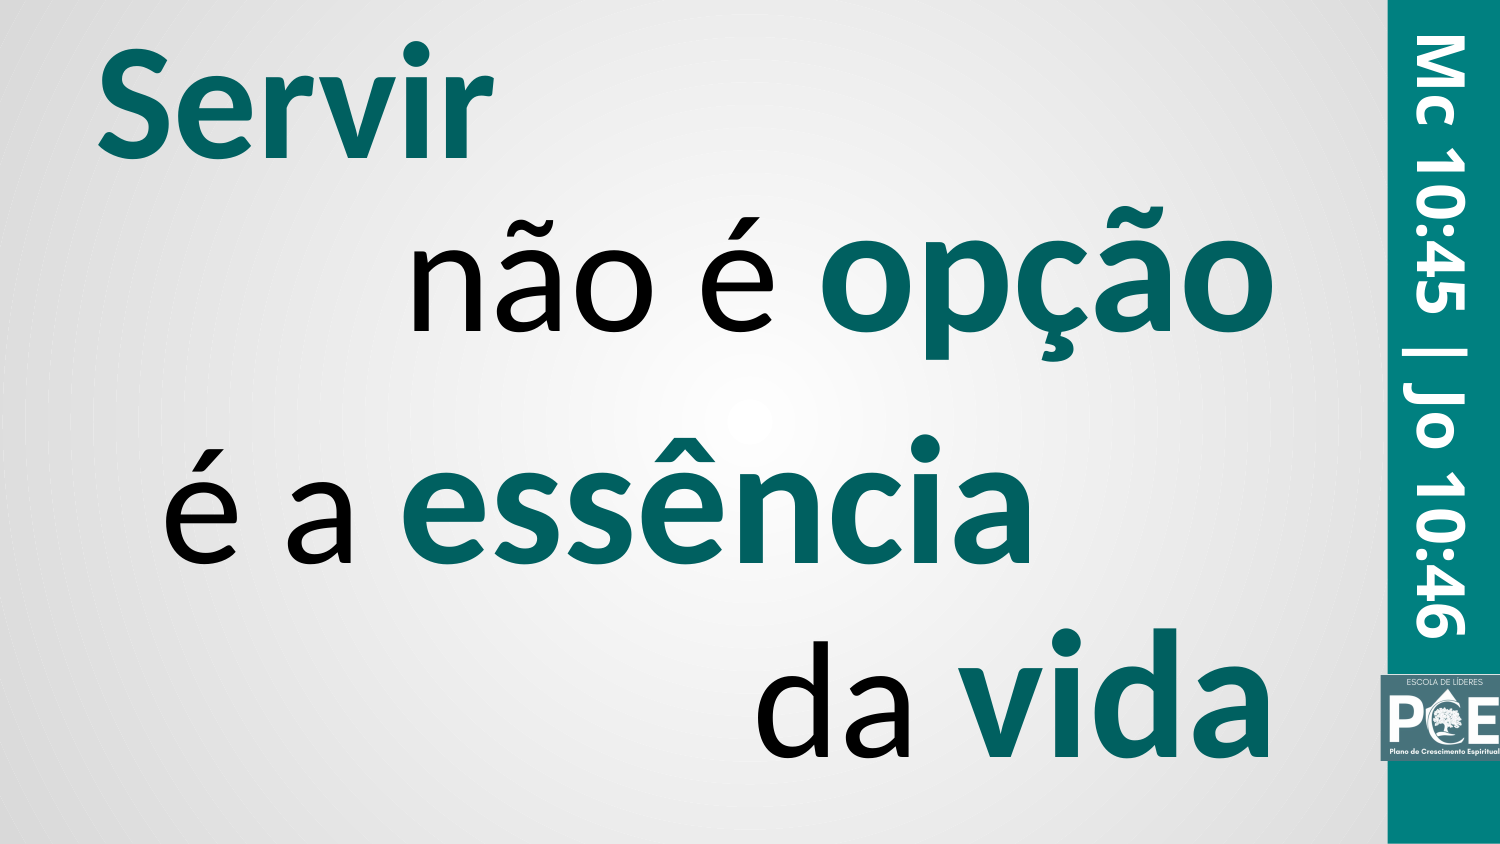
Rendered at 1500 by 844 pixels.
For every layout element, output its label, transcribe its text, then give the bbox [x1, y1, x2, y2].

text_box Servir [7, 0, 586, 200]
text_box não é opção [327, 140, 1354, 376]
text_box Mc 10:45 | Jo 10:46 [1397, 23, 1492, 651]
text_box é a essência [59, 372, 1141, 608]
text_box da vida [688, 566, 1343, 802]
picture [1380, 674, 1500, 761]
